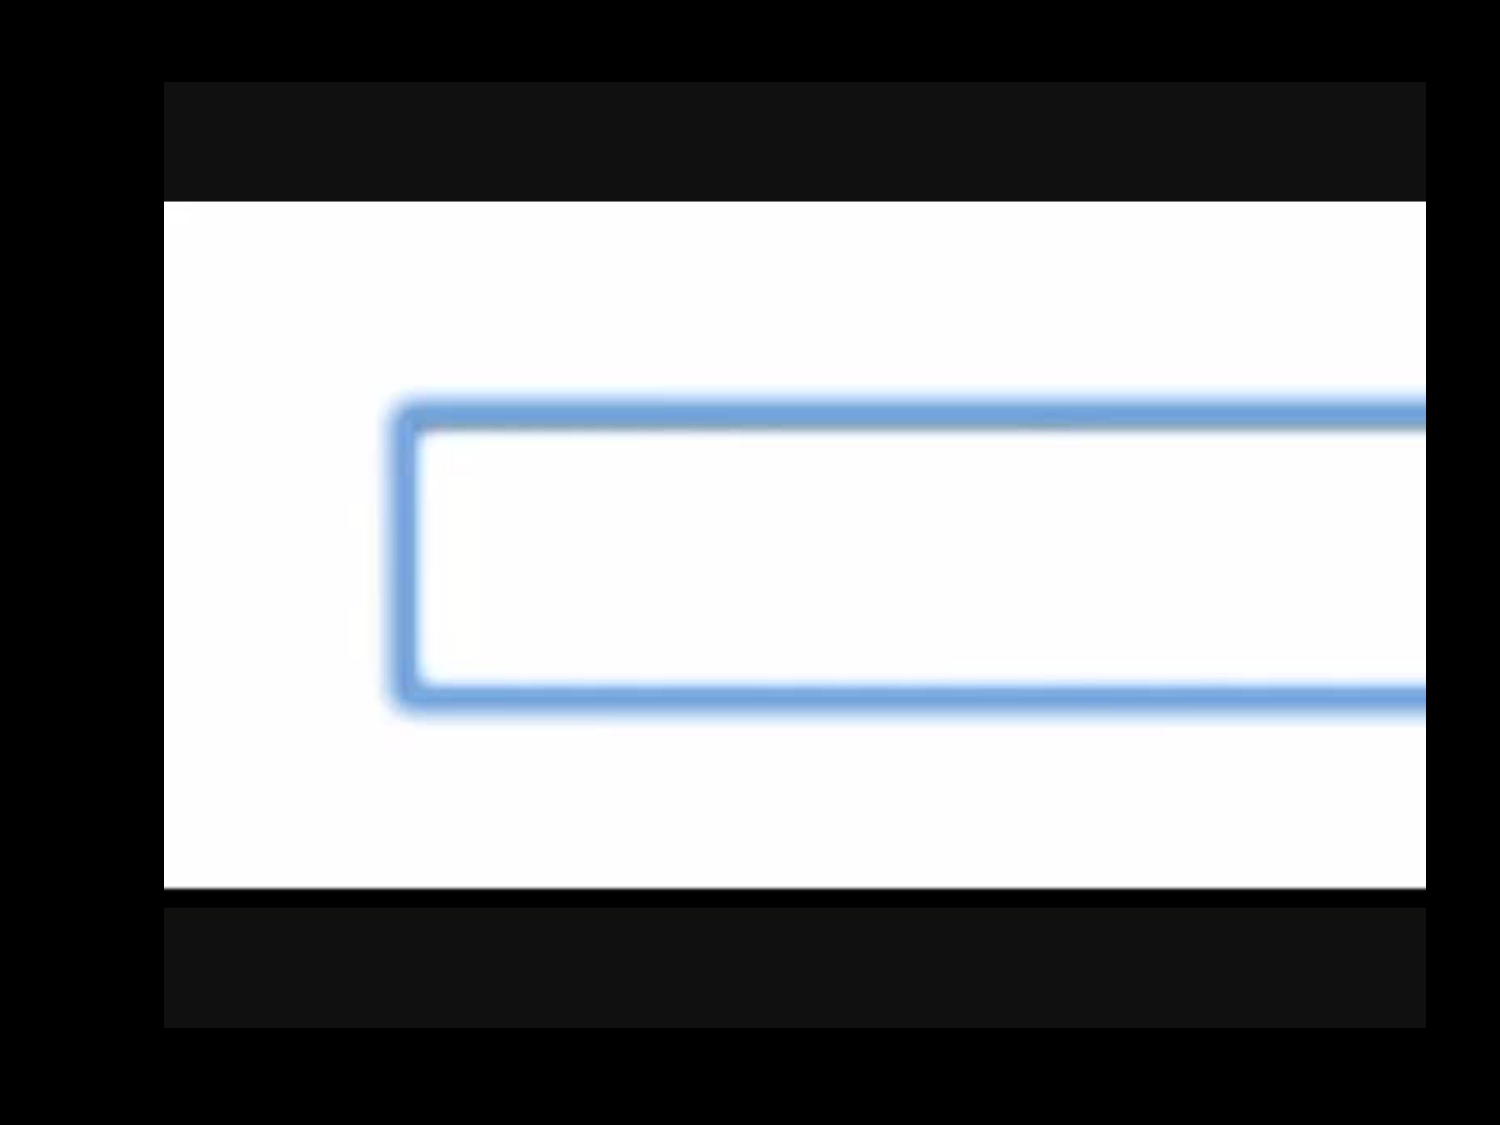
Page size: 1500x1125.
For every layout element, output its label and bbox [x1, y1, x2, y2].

list [163, 81, 1427, 1030]
